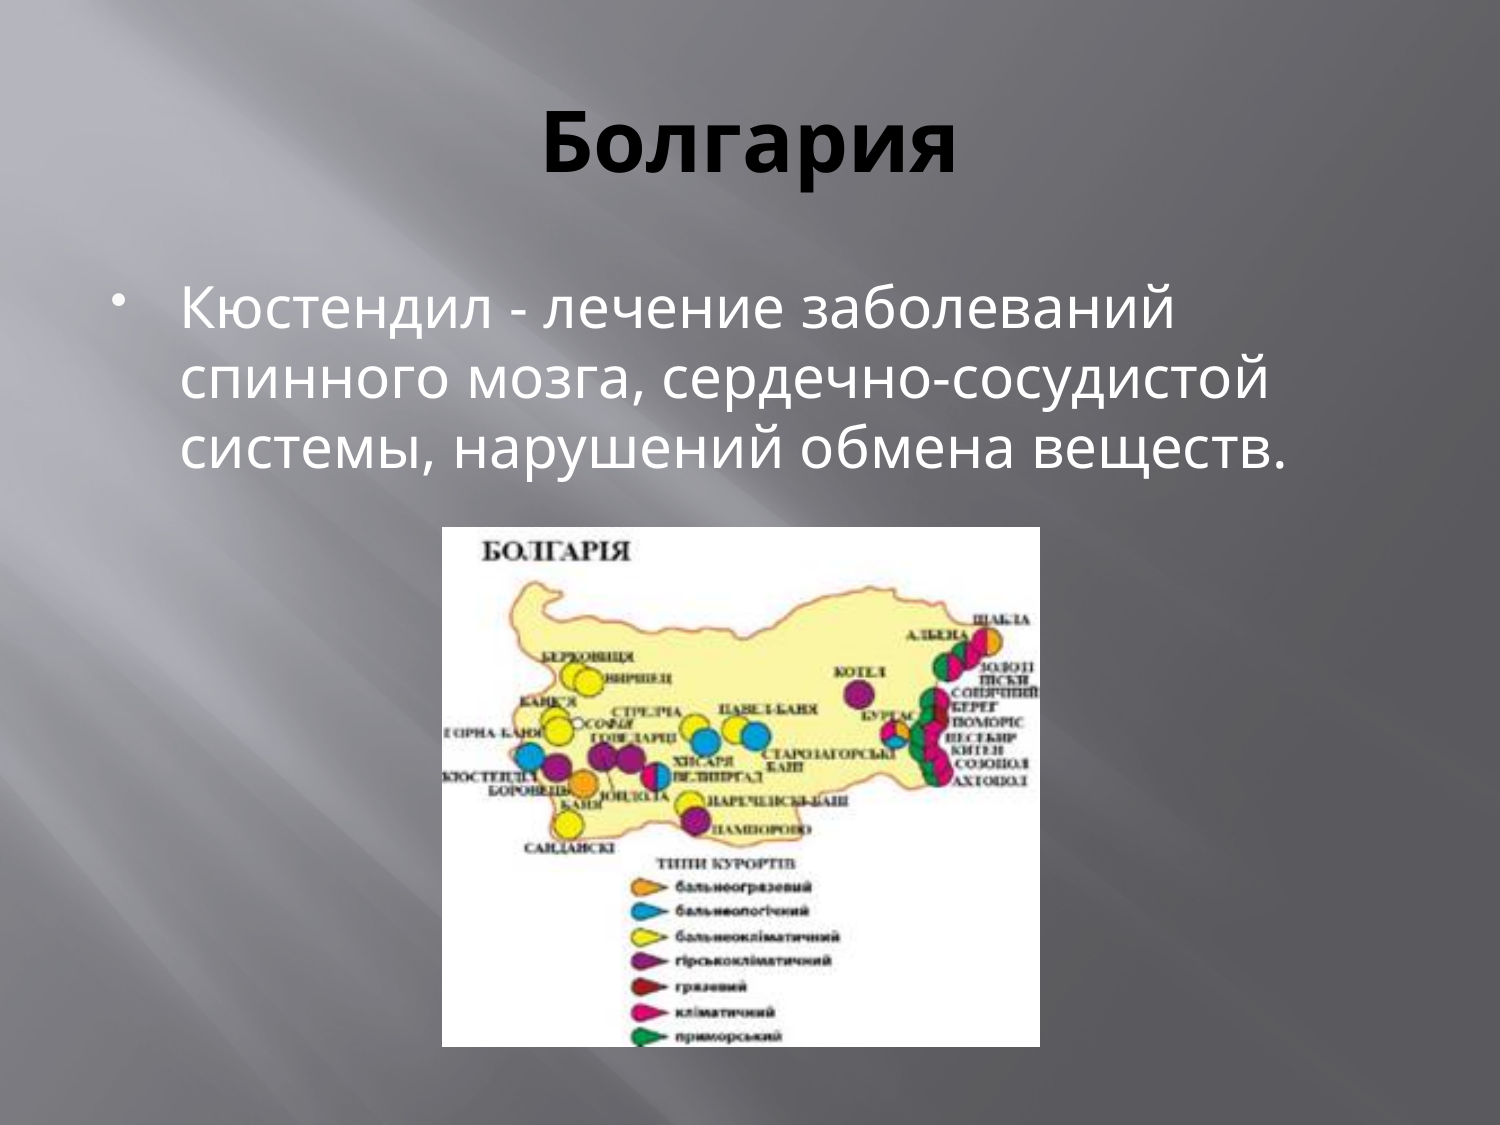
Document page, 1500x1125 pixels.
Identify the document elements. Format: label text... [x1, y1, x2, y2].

picture [442, 526, 1040, 1048]
title Болгария [75, 45, 1425, 233]
list Кюстендил - лечение заболеваний спинного мозга, сердечно-сосудистой системы, нарушений обмена веществ. [75, 262, 1425, 1035]
